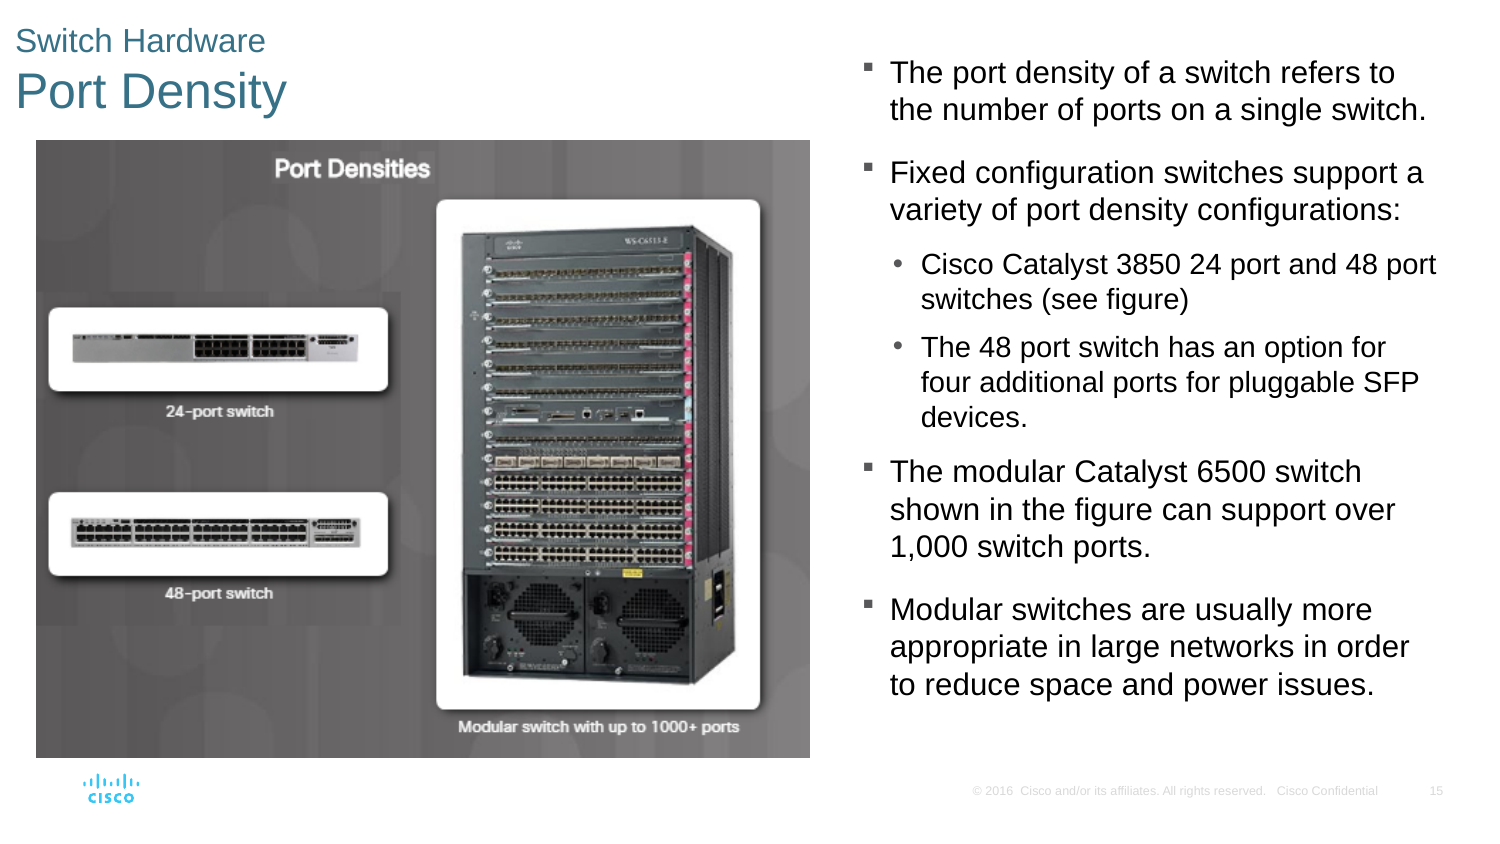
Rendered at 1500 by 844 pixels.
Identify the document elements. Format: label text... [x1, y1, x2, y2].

picture [36, 140, 811, 758]
list The port density of a switch refers to the number of ports on a single switch. Fixed configuration switches support a variety of port density configurations: Cisco Catalyst 3850 24 port and 48 port switches (see figure) The 48 port switch has an option for four additional ports for pluggable SFP devices. The modular Catalyst 6500 switch shown in the figure can support over 1,000 switch ports. Modular switches are usually more appropriate in large networks in order to reduce space and power issues. [846, 44, 1473, 745]
title Switch Hardware Port Density [0, 6, 847, 131]
